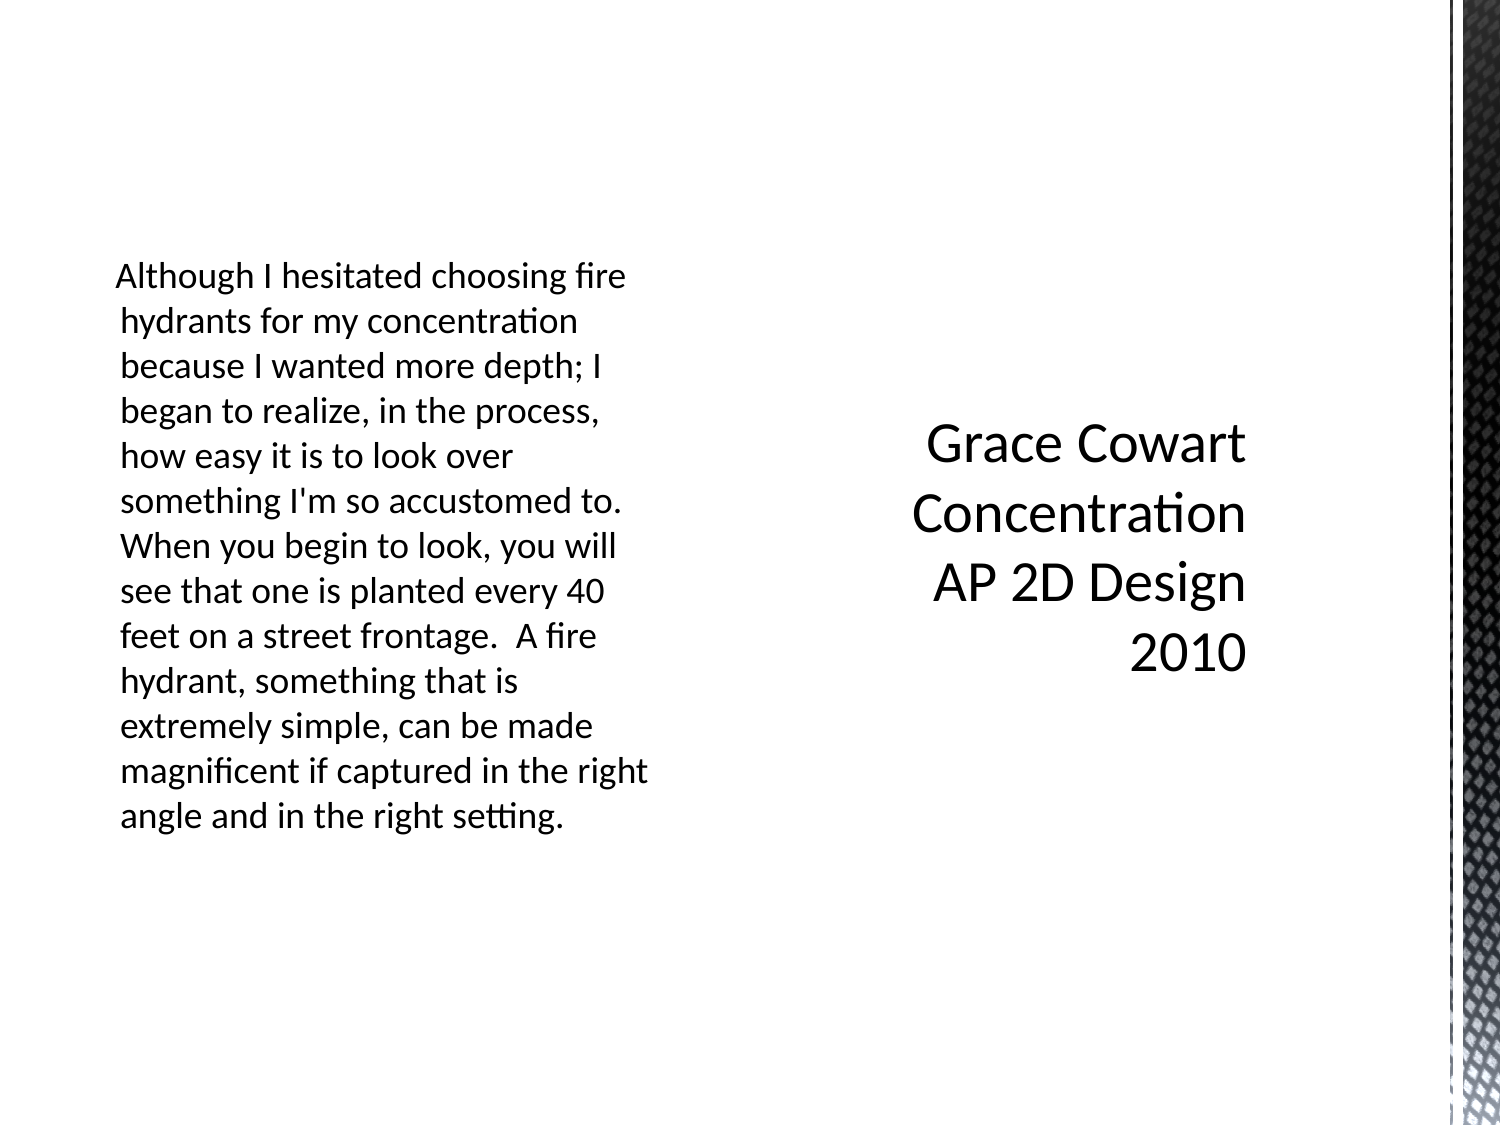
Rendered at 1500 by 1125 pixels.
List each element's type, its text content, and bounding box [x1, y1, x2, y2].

picture [1447, 0, 1500, 1125]
list Although I hesitated choosing fire hydrants for my concentration because I wanted more depth; I began to realize, in the process, how easy it is to look over something I'm so accustomed to. When you begin to look, you will see that one is planted every 40 feet on a street frontage. A fire hydrant, something that is extremely simple, can be made magnificent if captured in the right angle and in the right setting. [75, 75, 675, 1013]
title Grace Cowart Concentration AP 2D Design 2010 [800, 75, 1263, 1013]
